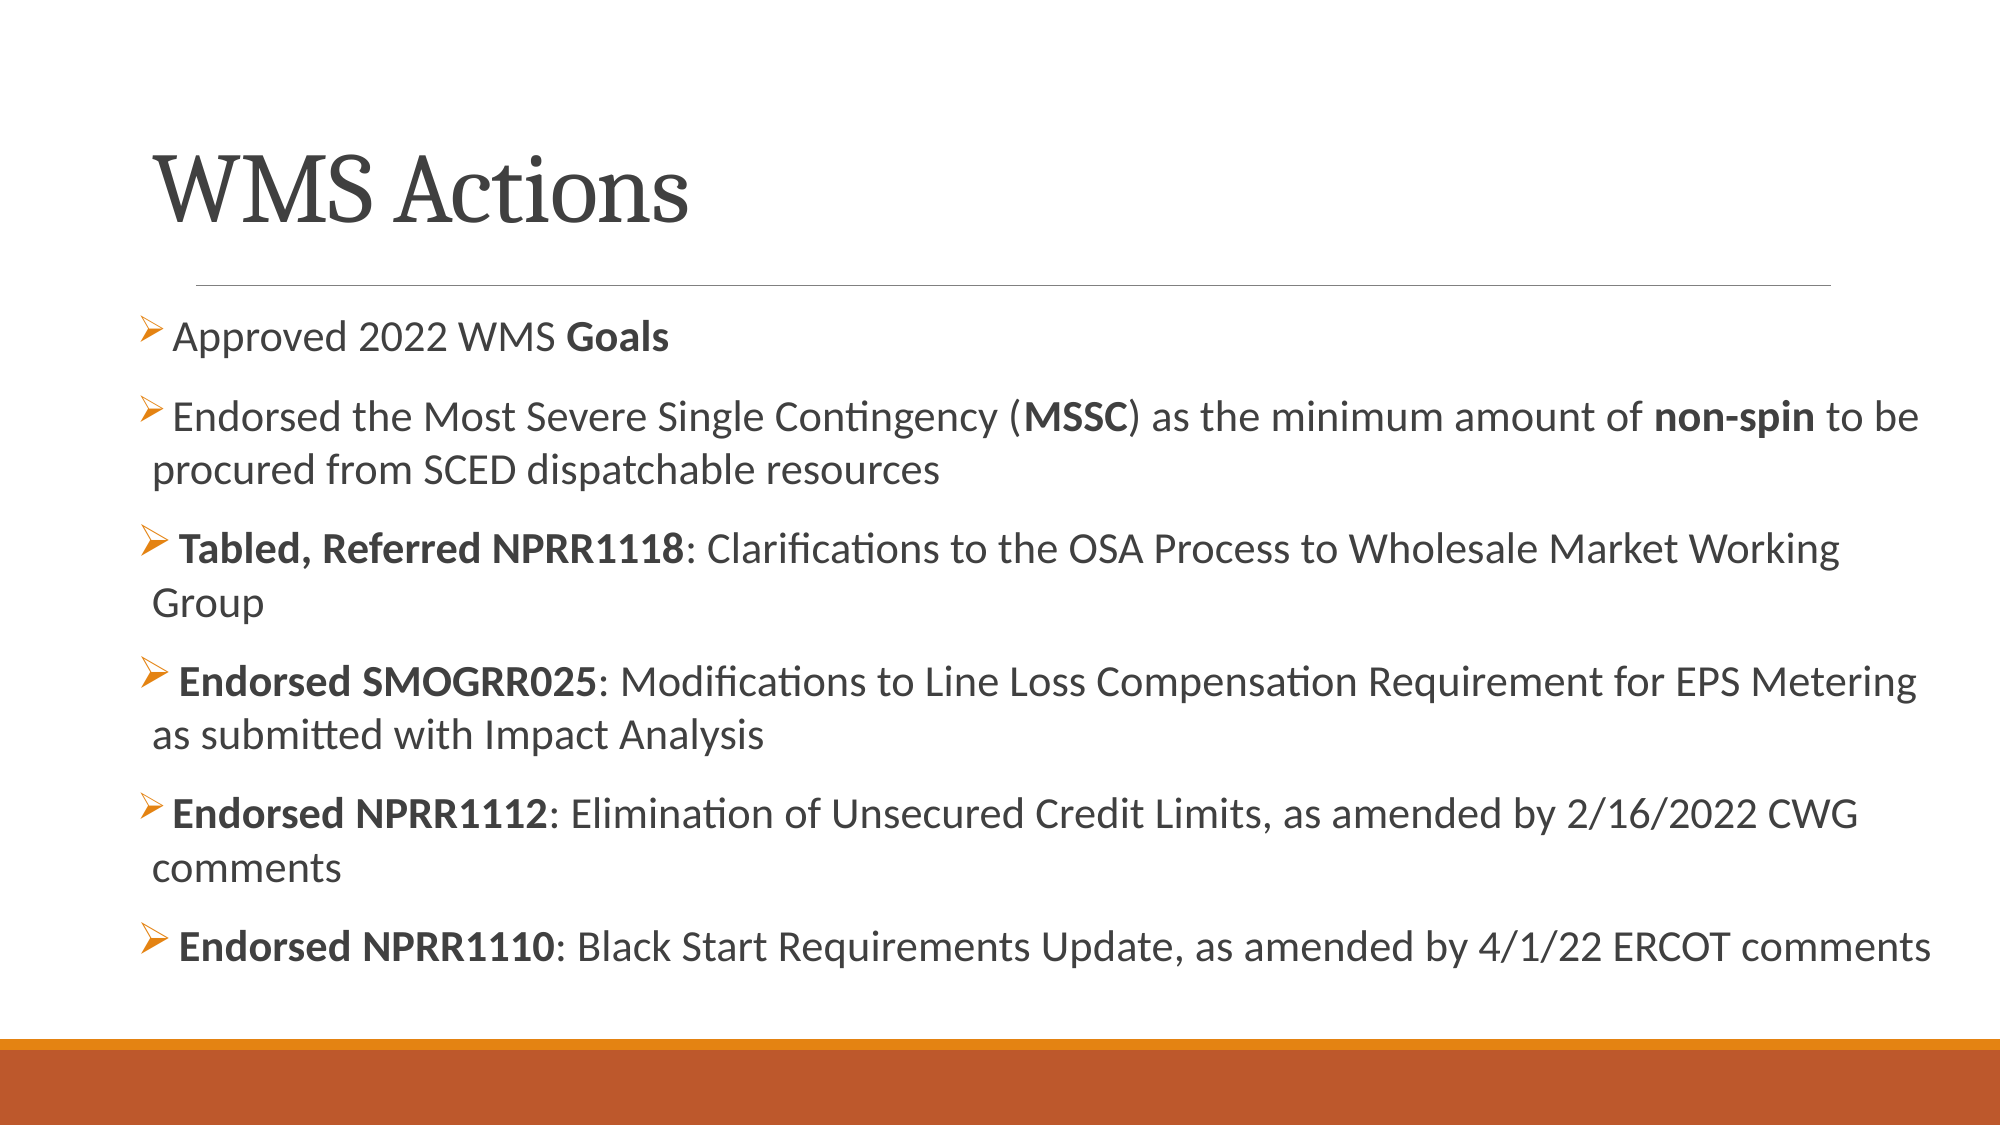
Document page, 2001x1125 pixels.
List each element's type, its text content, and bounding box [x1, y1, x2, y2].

list Approved 2022 WMS Goals Endorsed the Most Severe Single Contingency (MSSC) as the minimum amount of non-spin to be procured from SCED dispatchable resources Tabled, Referred NPRR1118: Clarifications to the OSA Process to Wholesale Market Working Group Endorsed SMOGRR025: Modifications to Line Loss Compensation Requirement for EPS Metering as submitted with Impact Analysis Endorsed NPRR1112: Elimination of Unsecured Credit Limits, as amended by 2/16/2022 CWG comments Endorsed NPRR1110: Black Start Requirements Update, as amended by 4/1/22 ERCOT comments [137, 299, 1936, 1013]
title WMS Actions [137, 41, 1863, 251]
